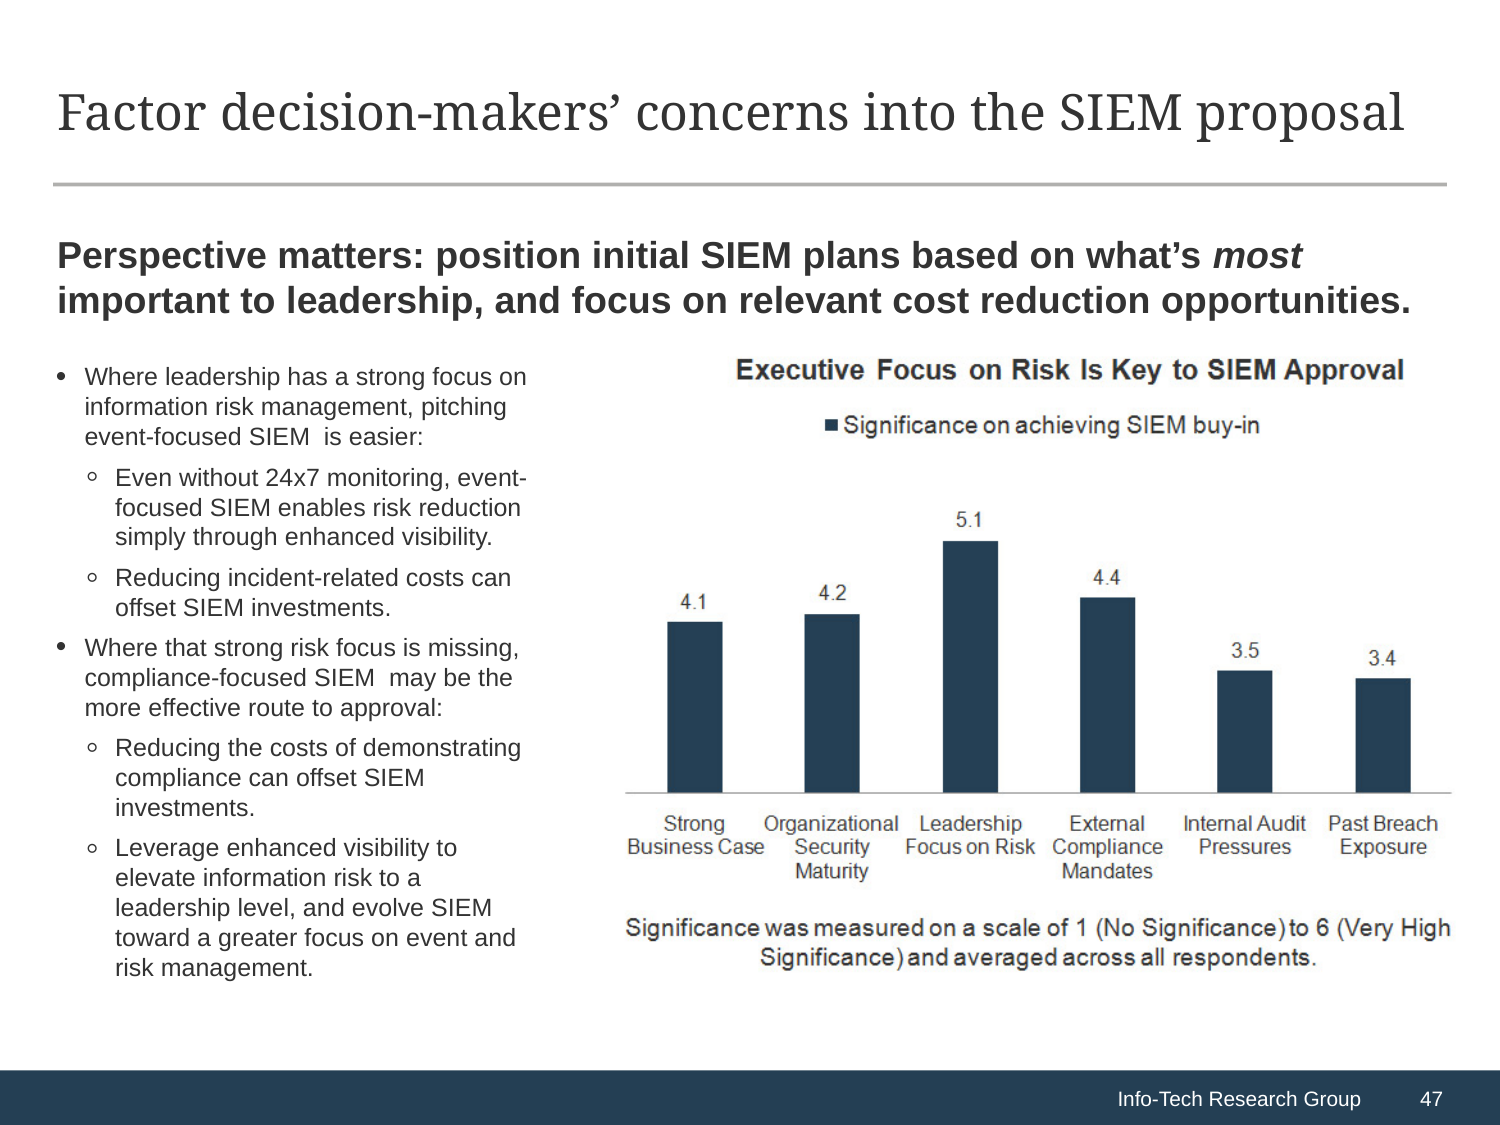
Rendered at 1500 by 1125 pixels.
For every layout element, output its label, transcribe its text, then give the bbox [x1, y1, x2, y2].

list Perspective matters: position initial SIEM plans based on what’s most important to leadership, and focus on relevant cost reduction opportunities. [41, 223, 1457, 332]
title Factor decision-makers’ concerns into the SIEM proposal [41, 42, 1458, 185]
picture [614, 336, 1466, 991]
list Where leadership has a strong focus on information risk management, pitching event-focused SIEM is easier: Even without 24x7 monitoring, event-focused SIEM enables risk reduction simply through enhanced visibility. Reducing incident-related costs can offset SIEM investments. Where that strong risk focus is missing, compliance-focused SIEM may be the more effective route to approval: Reducing the costs of demonstrating compliance can offset SIEM investments. Leverage enhanced visibility to elevate information risk to a leadership level, and evolve SIEM toward a greater focus on event and risk management. [40, 353, 547, 1062]
